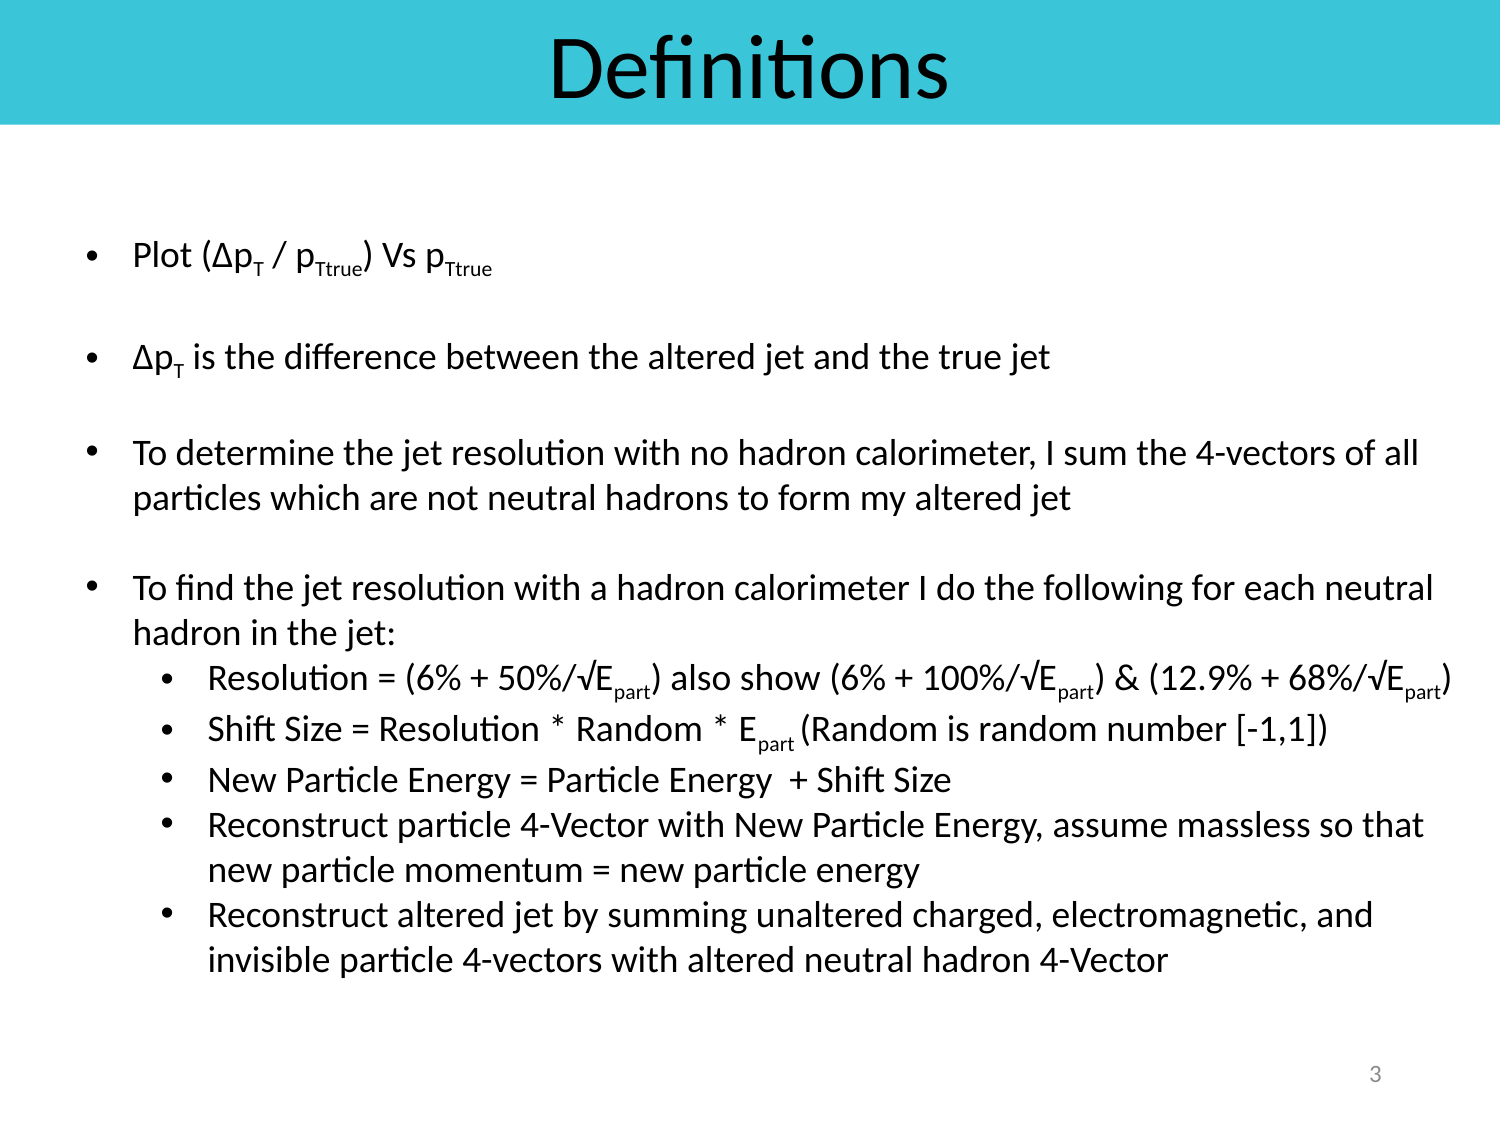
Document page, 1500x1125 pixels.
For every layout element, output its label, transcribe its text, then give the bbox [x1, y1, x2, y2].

slide_number 3 [1059, 1042, 1397, 1103]
text_box Definitions [0, 0, 1500, 125]
text_box Plot (∆pT / pTtrue) Vs pTtrue ∆pT is the difference between the altered jet and the true jet To determine the jet resolution with no hadron calorimeter, I sum the 4-vectors of all particles which are not neutral hadrons to form my altered jet To find the jet resolution with a hadron calorimeter I do the following for each neutral hadron in the jet: Resolution = (6% + 50%/√Epart) also show (6% + 100%/√Epart) & (12.9% + 68%/√Epart) Shift Size = Resolution * Random * Epart (Random is random number [-1,1]) New Particle Energy = Particle Energy + Shift Size Reconstruct particle 4-Vector with New Particle Energy, assume massless so that new particle momentum = new particle energy Reconstruct altered jet by summing unaltered charged, electromagnetic, and invisible particle 4-vectors with altered neutral hadron 4-Vector [70, 222, 1500, 988]
